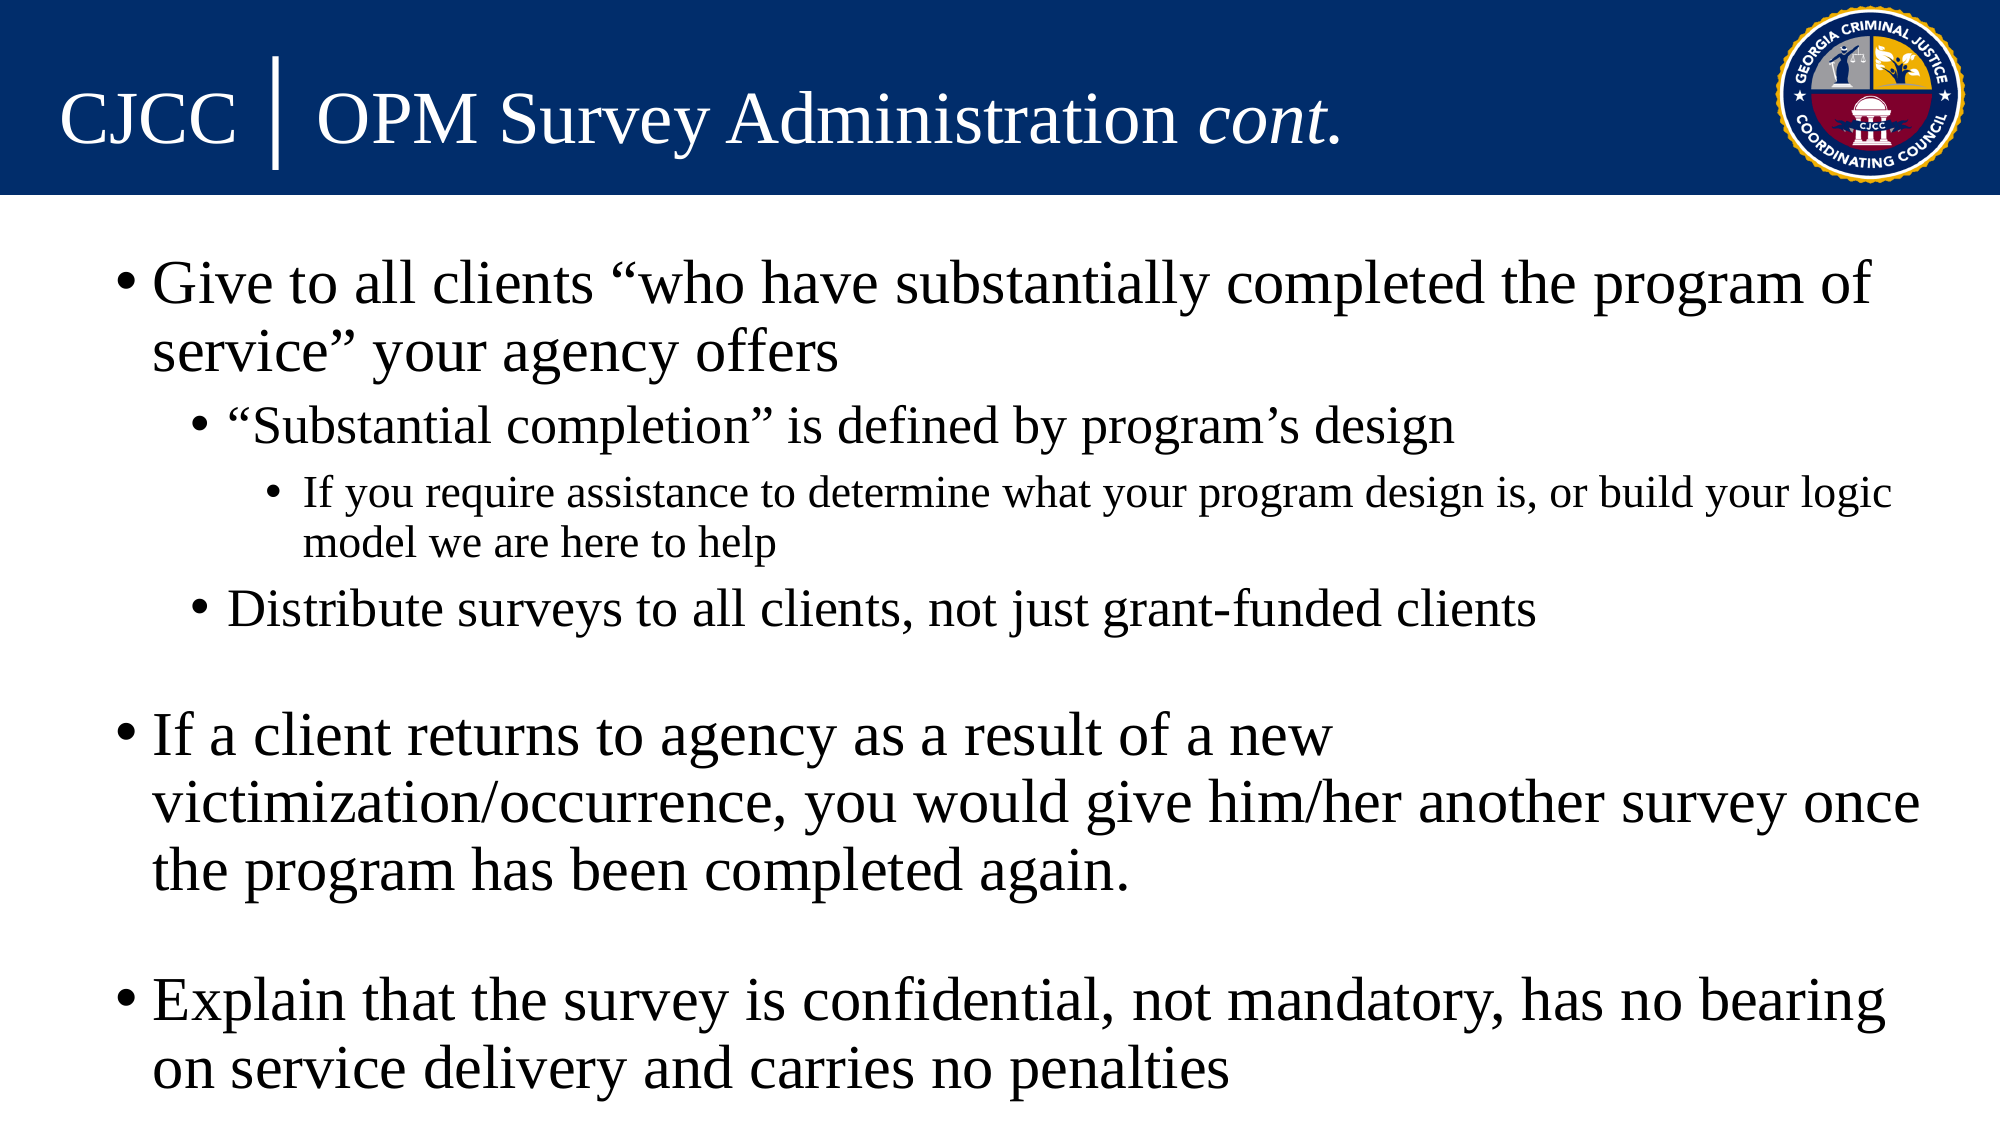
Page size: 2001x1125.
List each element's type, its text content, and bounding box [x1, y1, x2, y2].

text_box [0, 0, 1740, 195]
picture [1740, 0, 2000, 195]
text_box CJCC | OPM Survey Administration cont. [44, 10, 1740, 176]
list Give to all clients “who have substantially completed the program of service” your agency offers “Substantial completion” is defined by program’s design If you require assistance to determine what your program design is, or build your logic model we are here to help Distribute surveys to all clients, not just grant-funded clients If a client returns to agency as a result of a new victimization/occurrence, you would give him/her another survey once the program has been completed again. Explain that the survey is confidential, not mandatory, has no bearing on service delivery and carries no penalties [100, 242, 1969, 1125]
